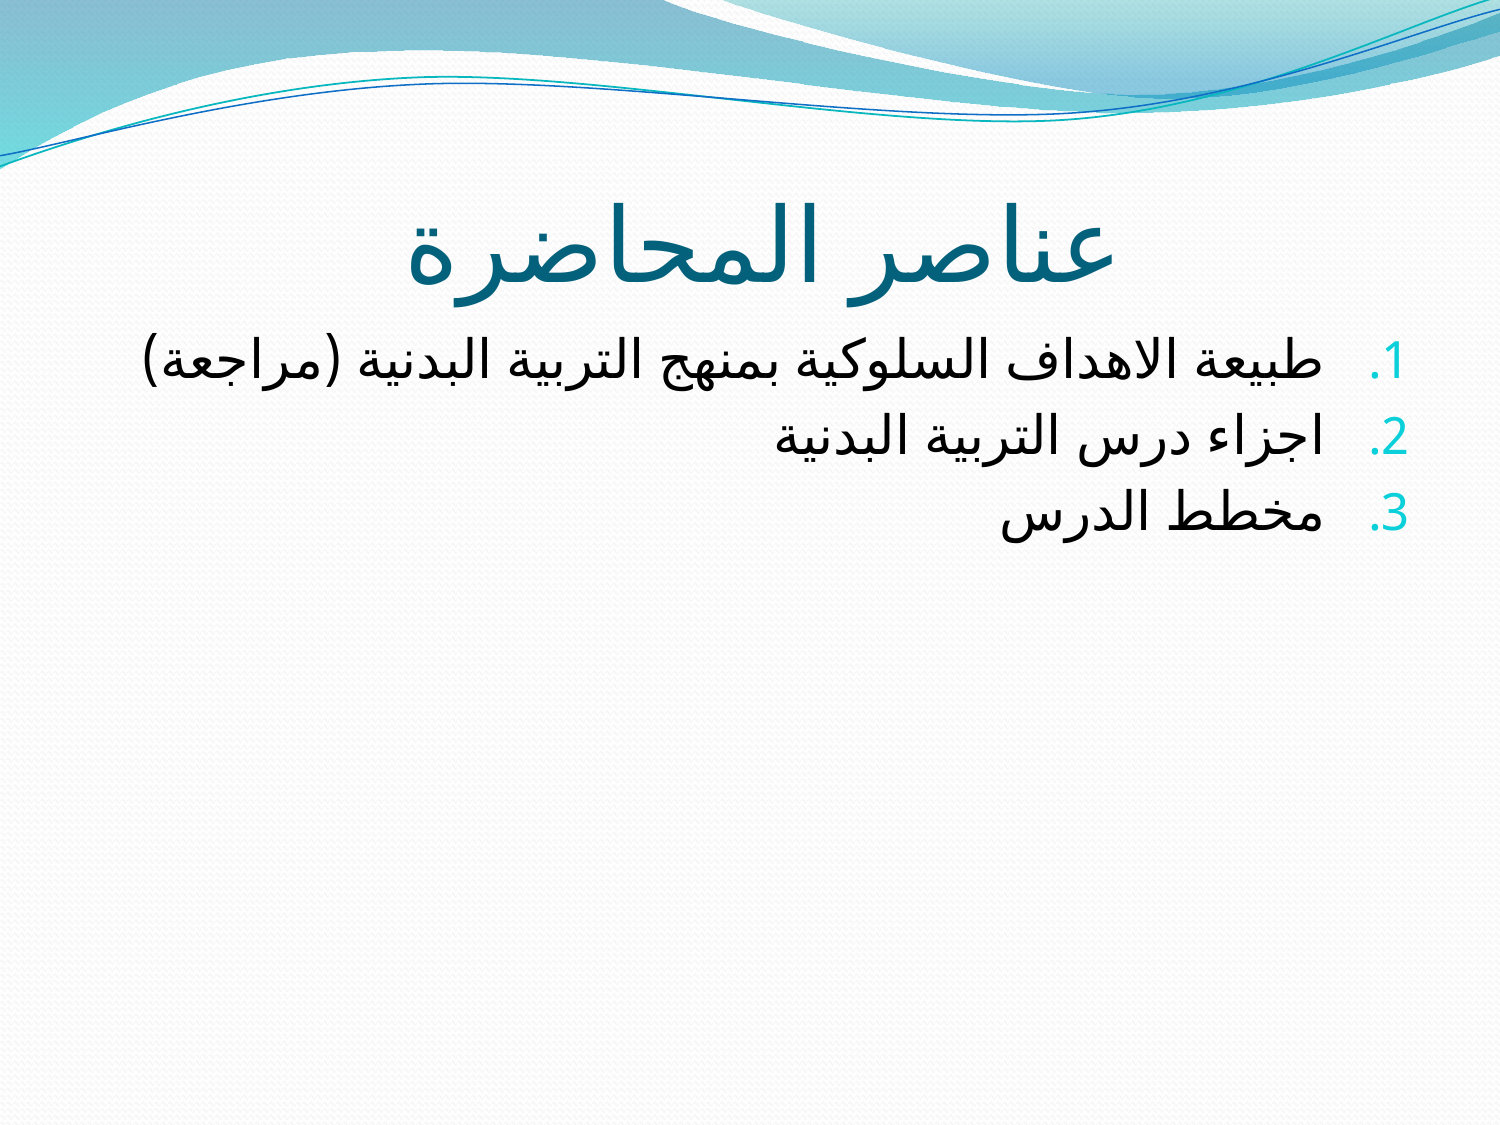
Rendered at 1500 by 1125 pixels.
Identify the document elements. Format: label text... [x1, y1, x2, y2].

list طبيعة الاهداف السلوكية بمنهج التربية البدنية (مراجعة) اجزاء درس التربية البدنية مخطط الدرس [75, 317, 1425, 1038]
title عناصر المحاضرة [75, 115, 1425, 303]
